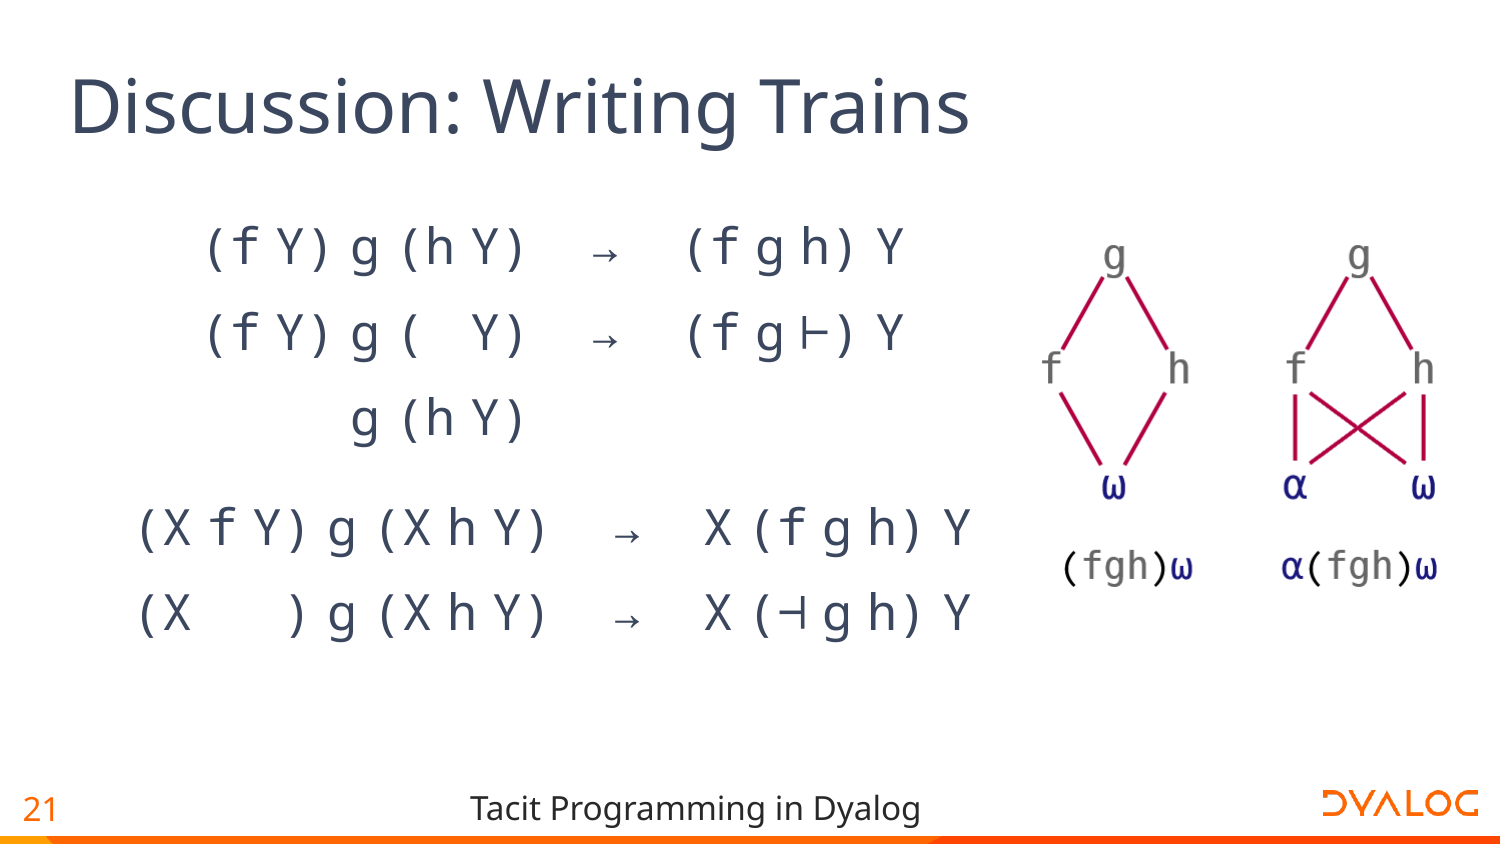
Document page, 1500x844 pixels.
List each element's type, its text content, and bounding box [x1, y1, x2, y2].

picture [0, 836, 1500, 844]
picture [1323, 790, 1478, 816]
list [994, 206, 1477, 618]
list (f Y) g (h Y) → (f g h) Y (f Y) g ( Y) → (f g ⊢) Y g (h Y) → ( g h) Y (X f Y) g (X h Y) → X (f g h) Y (X ) g (X h Y) → X (⊣ g h) Y [53, 207, 1053, 740]
title Discussion: Writing Trains [53, 43, 1121, 157]
